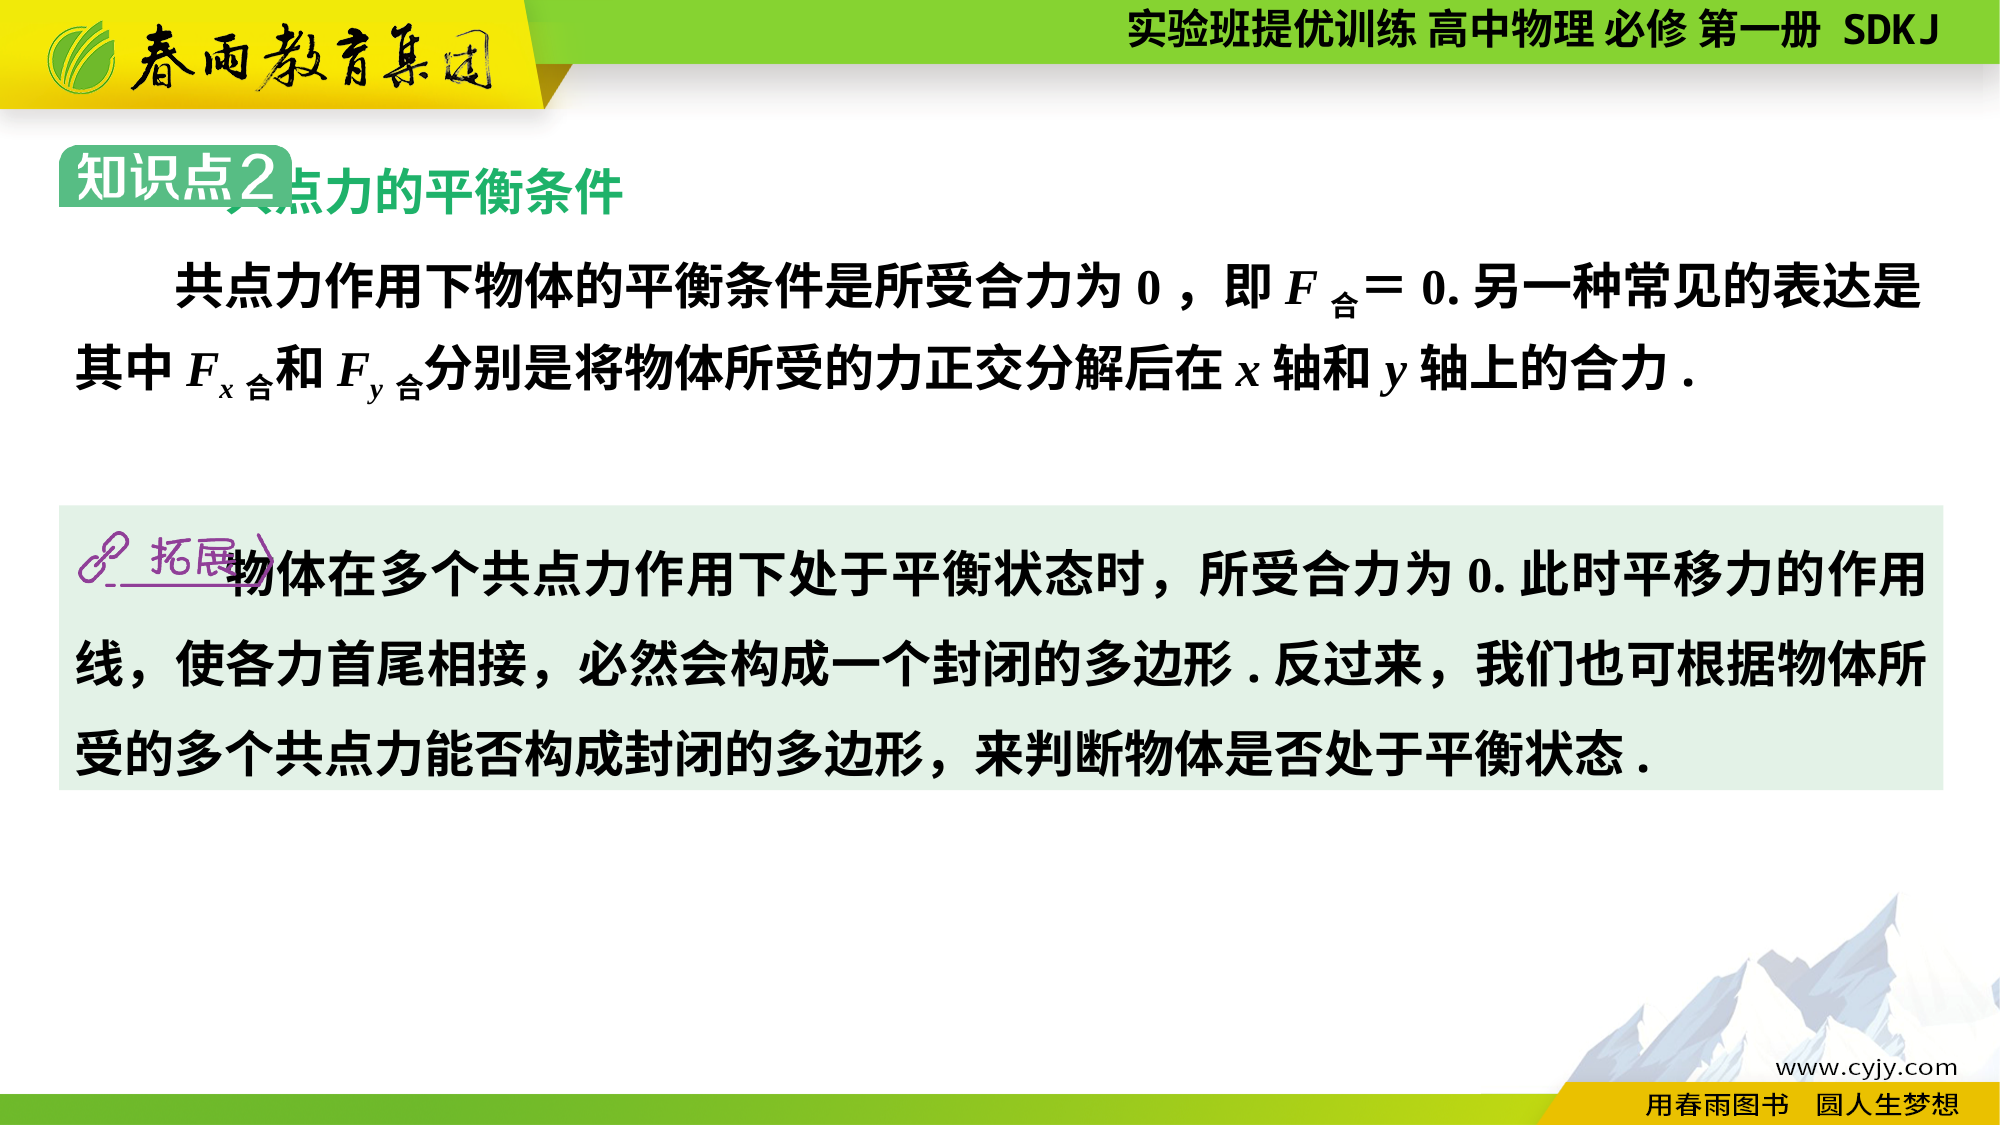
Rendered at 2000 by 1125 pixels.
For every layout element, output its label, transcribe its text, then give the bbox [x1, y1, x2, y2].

picture [0, 0, 2000, 1125]
text_box 物体在多个共点力作用下处于平衡状态时，所受合力为0.此时平移力的作用线，使各力首尾相接，必然会构成一个封闭的多边形.反过来，我们也可根据物体所受的多个共点力能否构成封闭的多边形，来判断物体是否处于平衡状态. [59, 505, 1944, 791]
